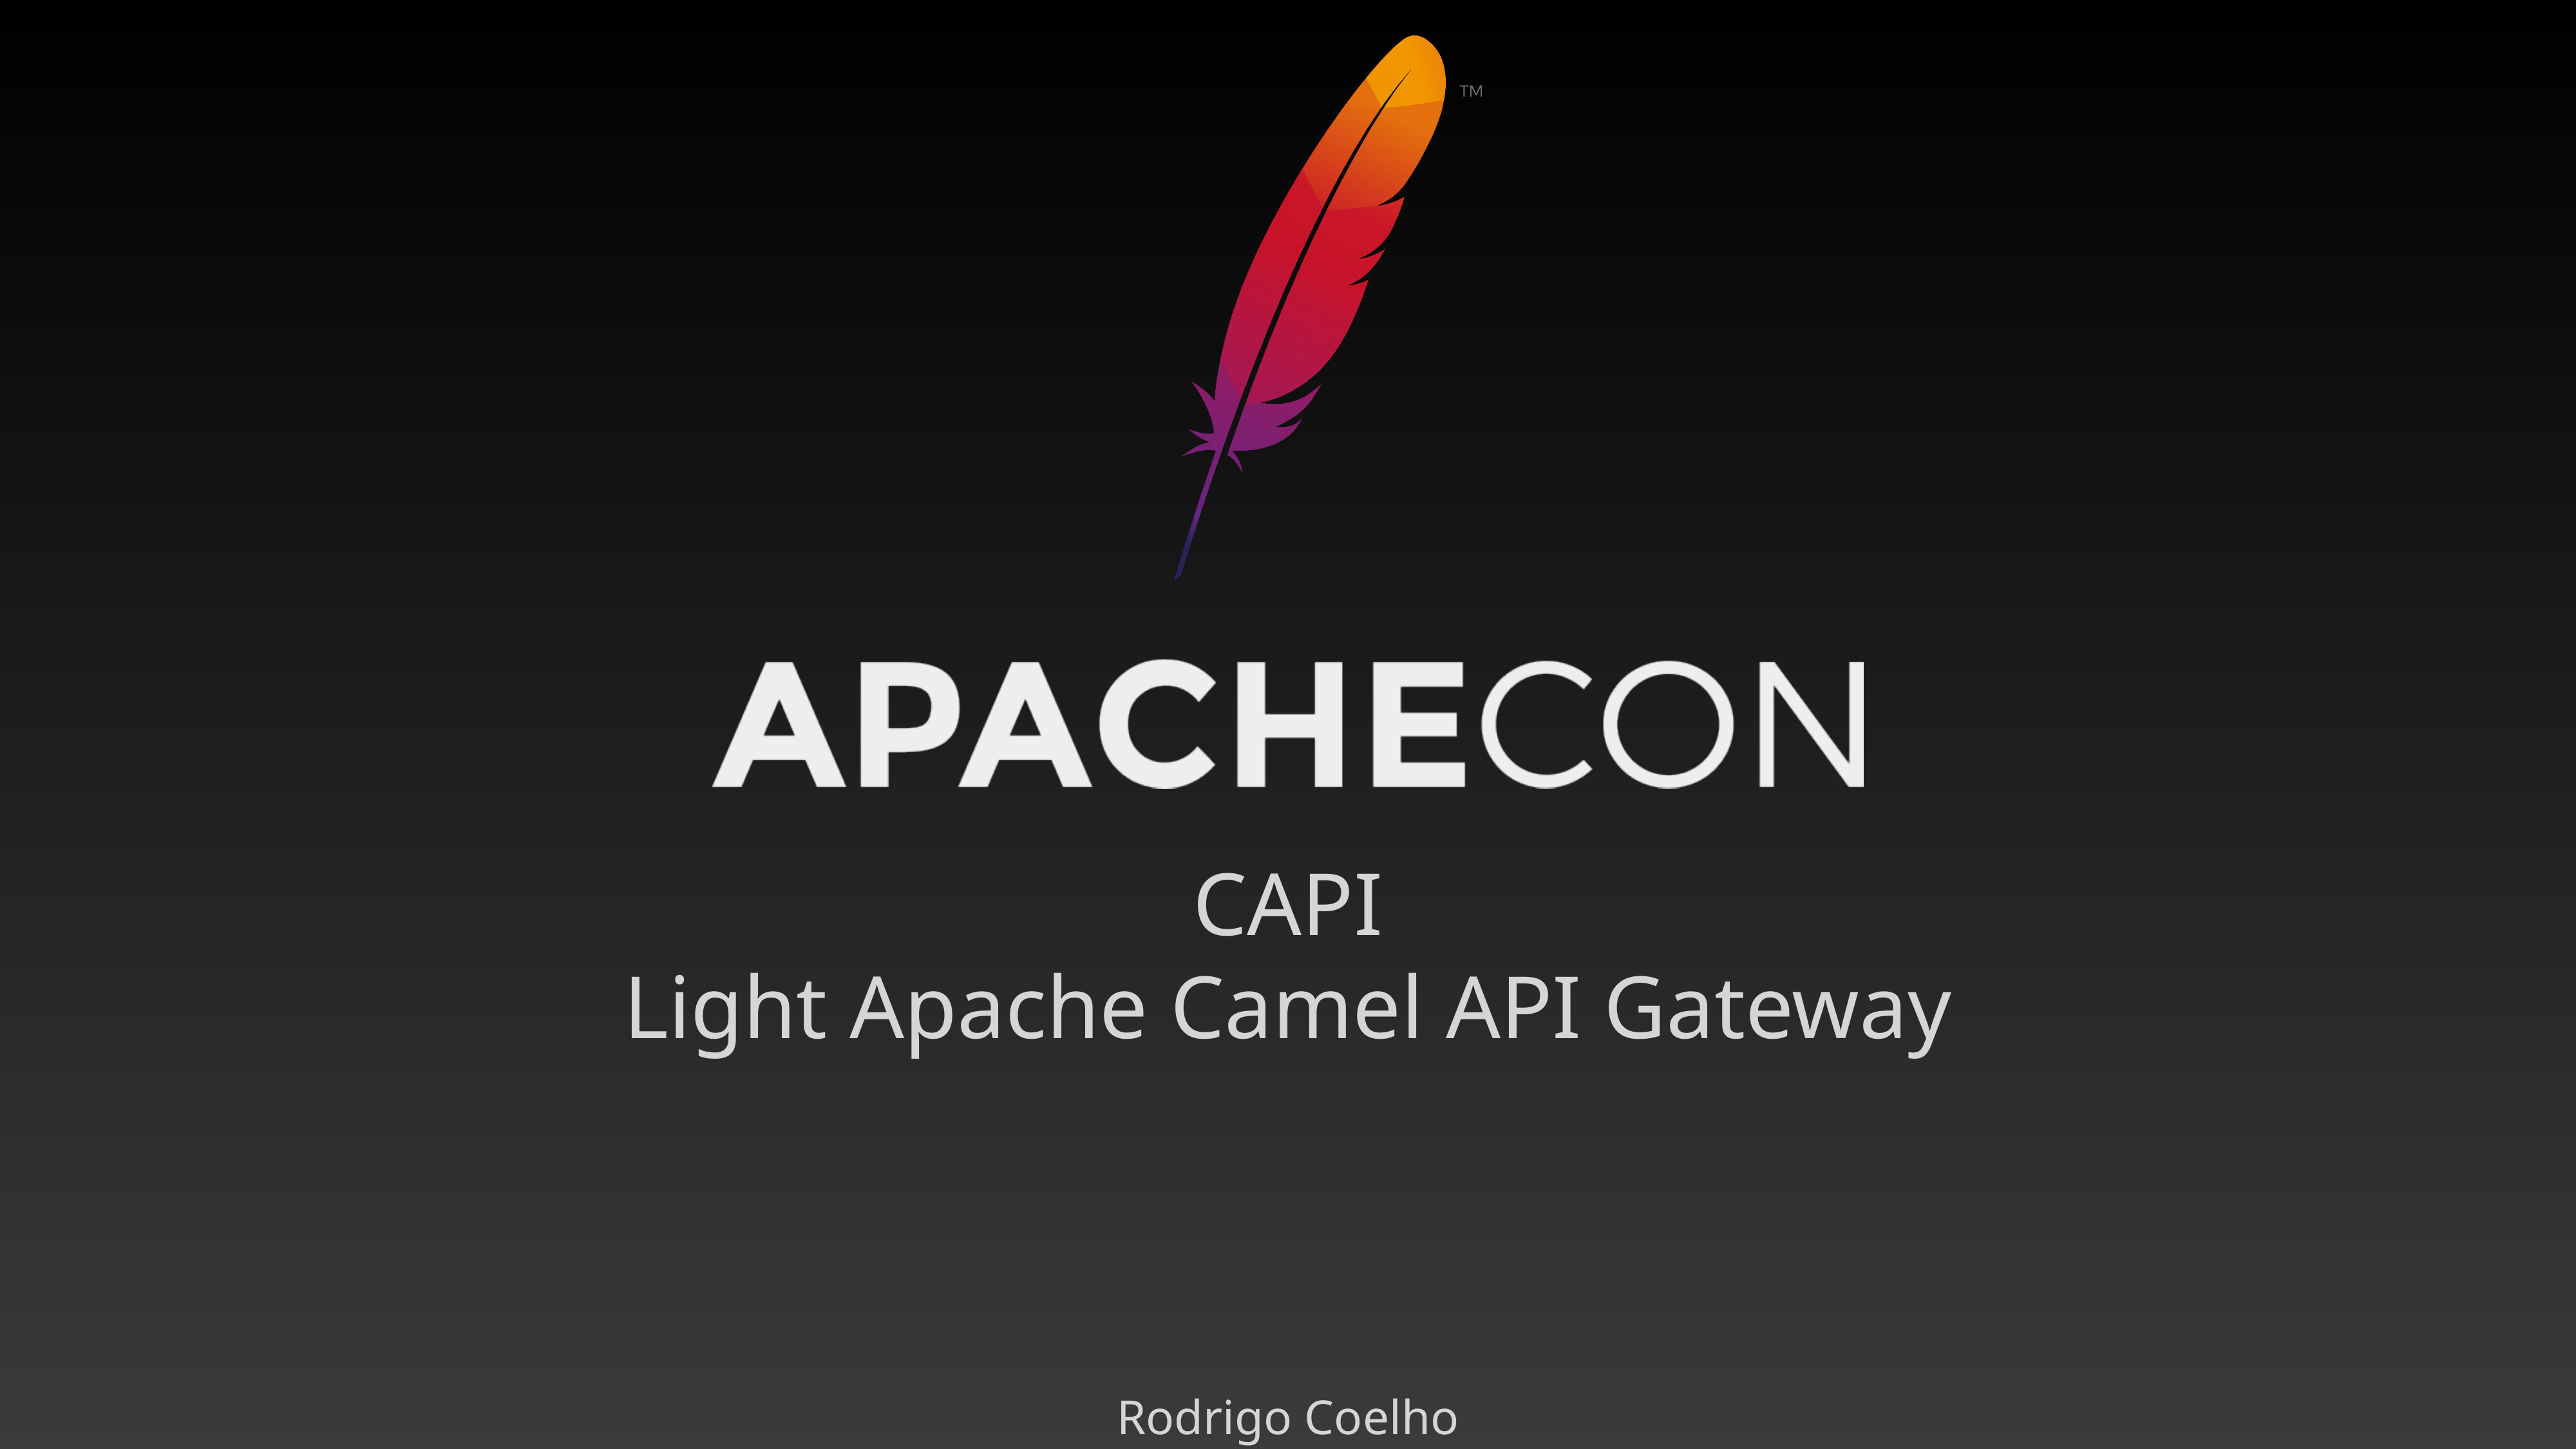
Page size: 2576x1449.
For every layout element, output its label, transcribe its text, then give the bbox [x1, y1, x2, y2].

picture [712, 659, 1864, 790]
list Rodrigo Coelho [133, 1381, 2443, 1449]
subtitle CAPI Light Apache Camel API Gateway [133, 844, 2443, 1110]
picture [1089, 13, 1487, 605]
